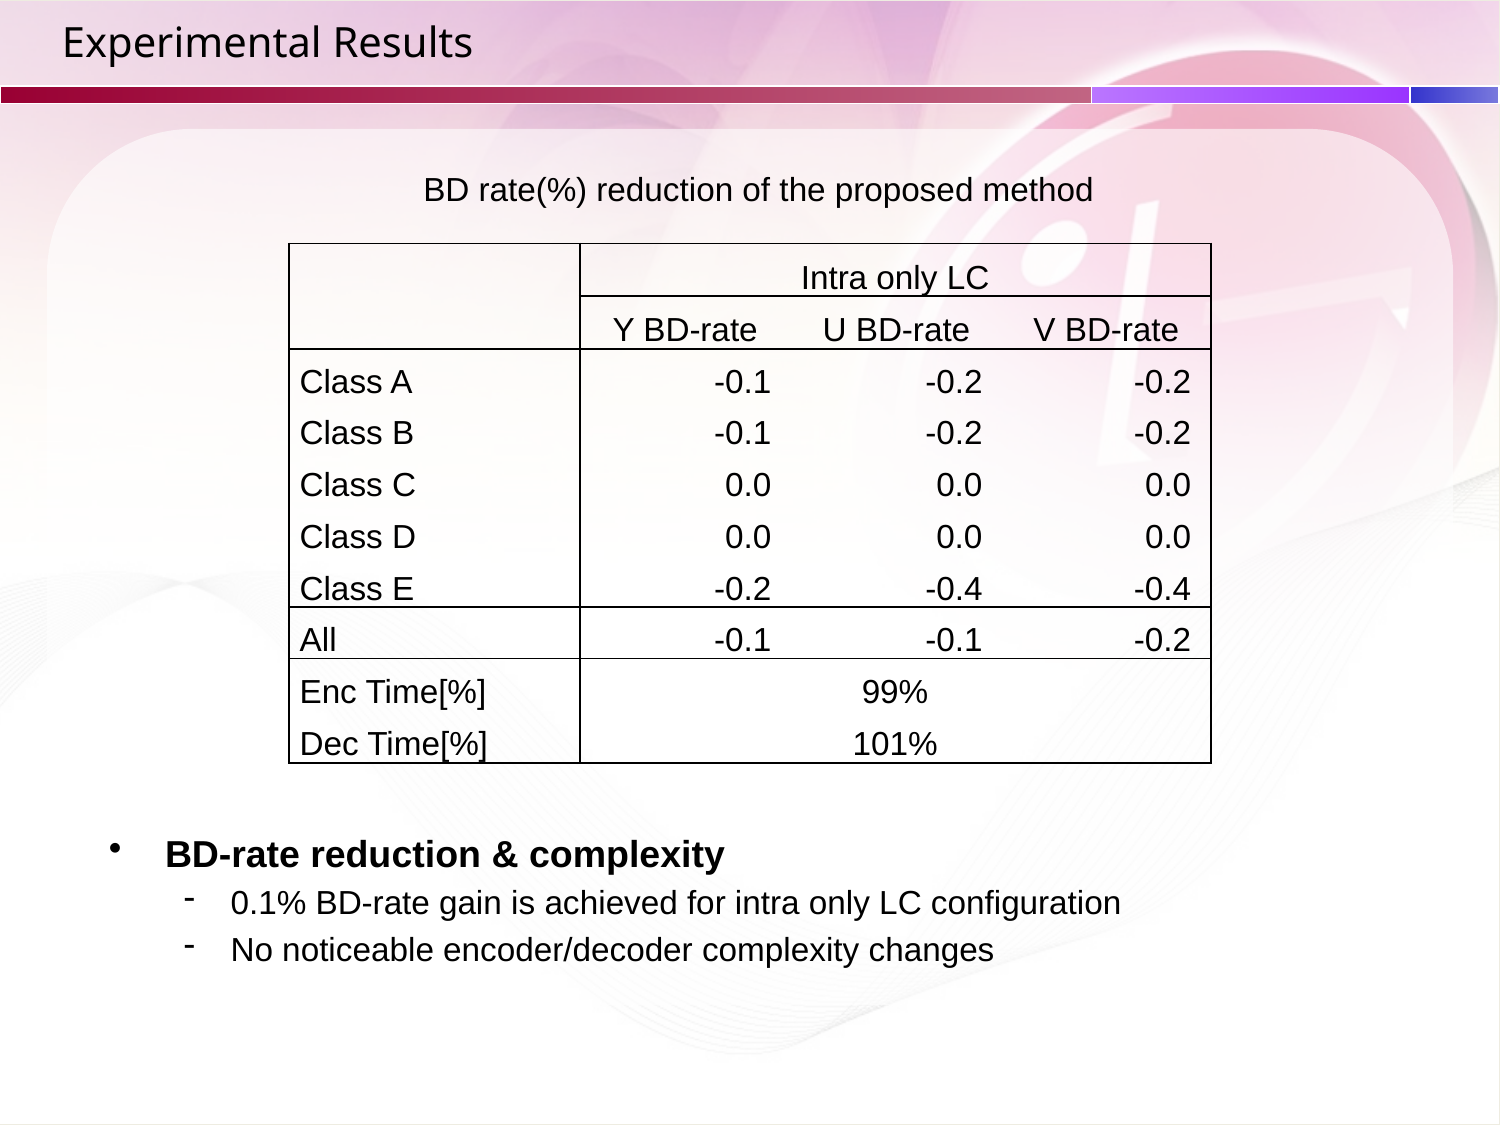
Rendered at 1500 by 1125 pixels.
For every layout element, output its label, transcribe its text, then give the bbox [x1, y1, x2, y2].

list BD-rate reduction & complexity 0.1% BD-rate gain is achieved for intra only LC configuration No noticeable encoder/decoder complexity changes [93, 822, 1407, 1048]
table_cell Class B [290, 401, 579, 452]
table_cell All [290, 608, 579, 658]
table_cell Class E [290, 555, 579, 606]
table_cell Dec Time[%] [290, 710, 579, 762]
table_cell Y BD-rate [581, 297, 791, 348]
table_cell 0.0 [791, 452, 1002, 504]
table_cell -0.1 [791, 608, 1002, 658]
table_cell U BD-rate [791, 297, 1002, 348]
table_cell 0.0 [581, 452, 791, 504]
table_cell Class C [290, 452, 579, 504]
table_cell Class D [290, 504, 579, 555]
table_cell 99% [581, 659, 1210, 710]
table_cell -0.2 [1002, 608, 1210, 658]
table_cell -0.2 [581, 555, 791, 606]
table_cell -0.4 [1002, 555, 1210, 606]
table_cell -0.2 [791, 350, 1002, 401]
table_cell V BD-rate [1002, 297, 1210, 348]
table_header Intra only LC [581, 244, 1210, 295]
table_cell -0.2 [1002, 350, 1210, 401]
table_cell -0.2 [1002, 401, 1210, 452]
table_cell -0.4 [791, 555, 1002, 606]
table_cell -0.1 [581, 401, 791, 452]
table_cell 0.0 [1002, 504, 1210, 555]
table_cell 101% [581, 710, 1210, 762]
table_cell -0.1 [581, 608, 791, 658]
title Experimental Results [46, 0, 1454, 83]
text_box BD rate(%) reduction of the proposed method [106, 160, 1412, 220]
table_cell -0.2 [791, 401, 1002, 452]
table_cell 0.0 [791, 504, 1002, 555]
table_cell 0.0 [581, 504, 791, 555]
table_cell Enc Time[%] [290, 659, 579, 710]
table_cell -0.1 [581, 350, 791, 401]
table_cell Class A [290, 350, 579, 401]
table_header [290, 244, 579, 348]
table_cell 0.0 [1002, 452, 1210, 504]
